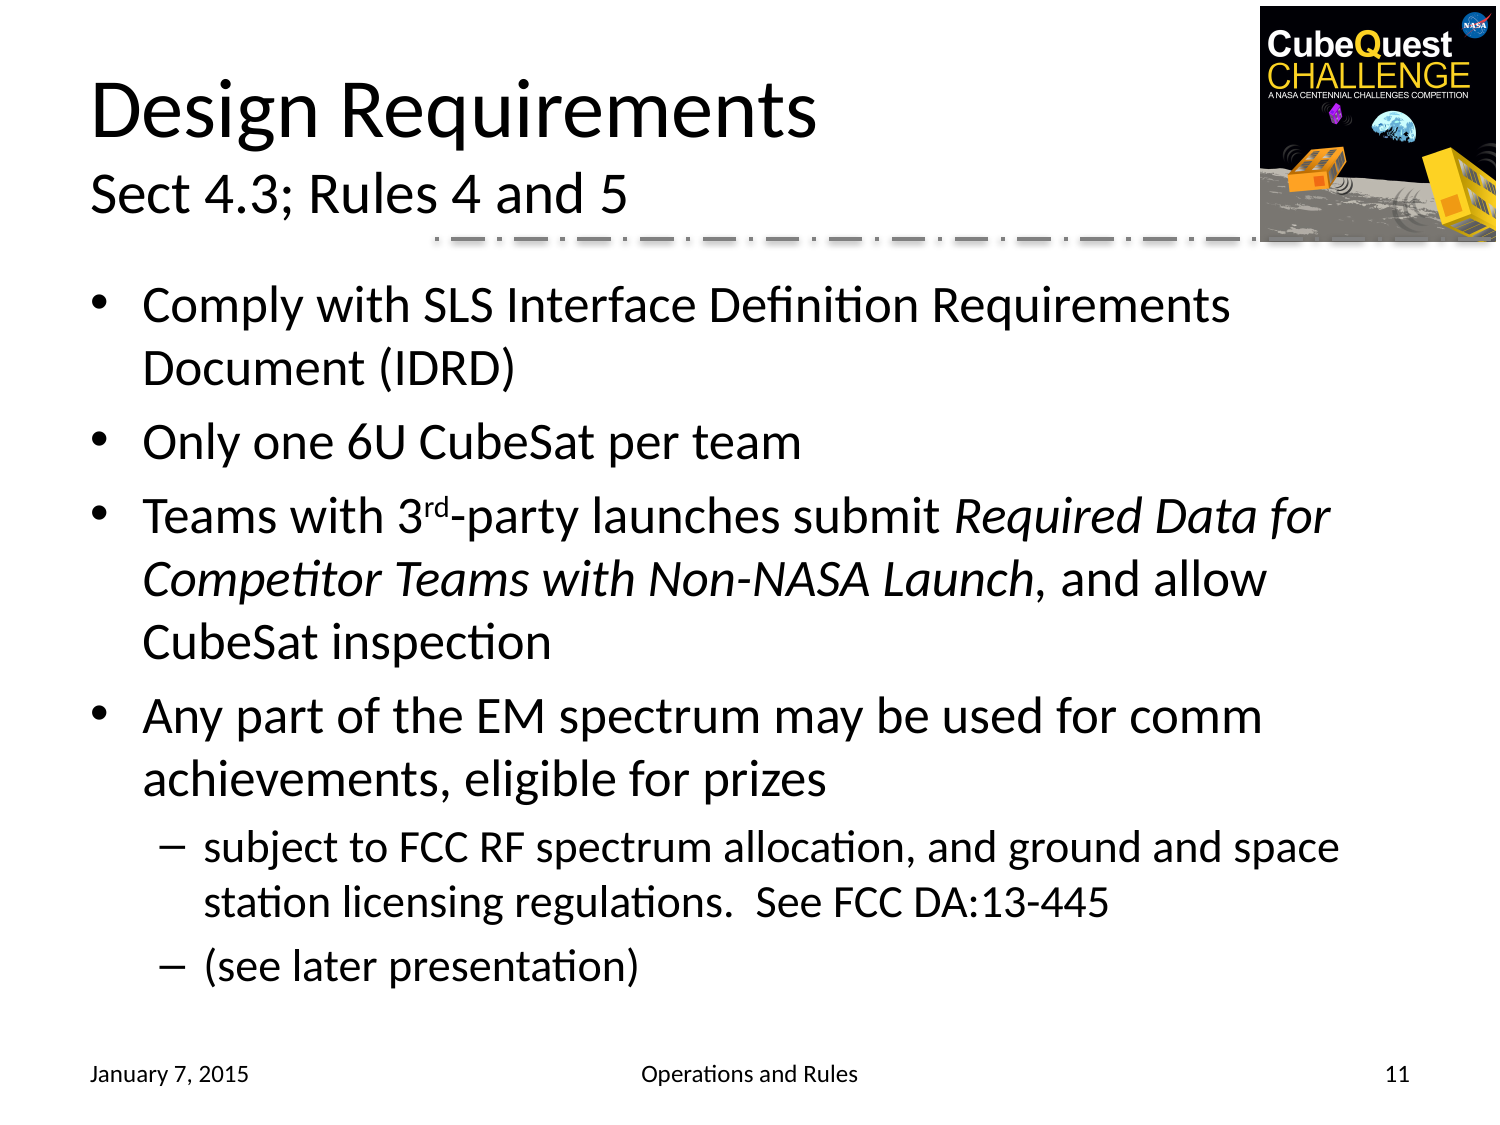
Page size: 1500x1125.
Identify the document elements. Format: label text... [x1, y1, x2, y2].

list Comply with SLS Interface Definition Requirements Document (IDRD) Only one 6U CubeSat per team Teams with 3rd-party launches submit Required Data for Competitor Teams with Non-NASA Launch, and allow CubeSat inspection Any part of the EM spectrum may be used for comm achievements, eligible for prizes subject to FCC RF spectrum allocation, and ground and space station licensing regulations. See FCC DA:13-445 (see later presentation) [75, 262, 1425, 1005]
title Design Requirements Sect 4.3; Rules 4 and 5 [75, 45, 1237, 233]
slide_number 11 [1074, 1042, 1425, 1103]
footer Operations and Rules [512, 1042, 988, 1103]
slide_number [75, 1042, 425, 1103]
picture [1260, 6, 1496, 242]
